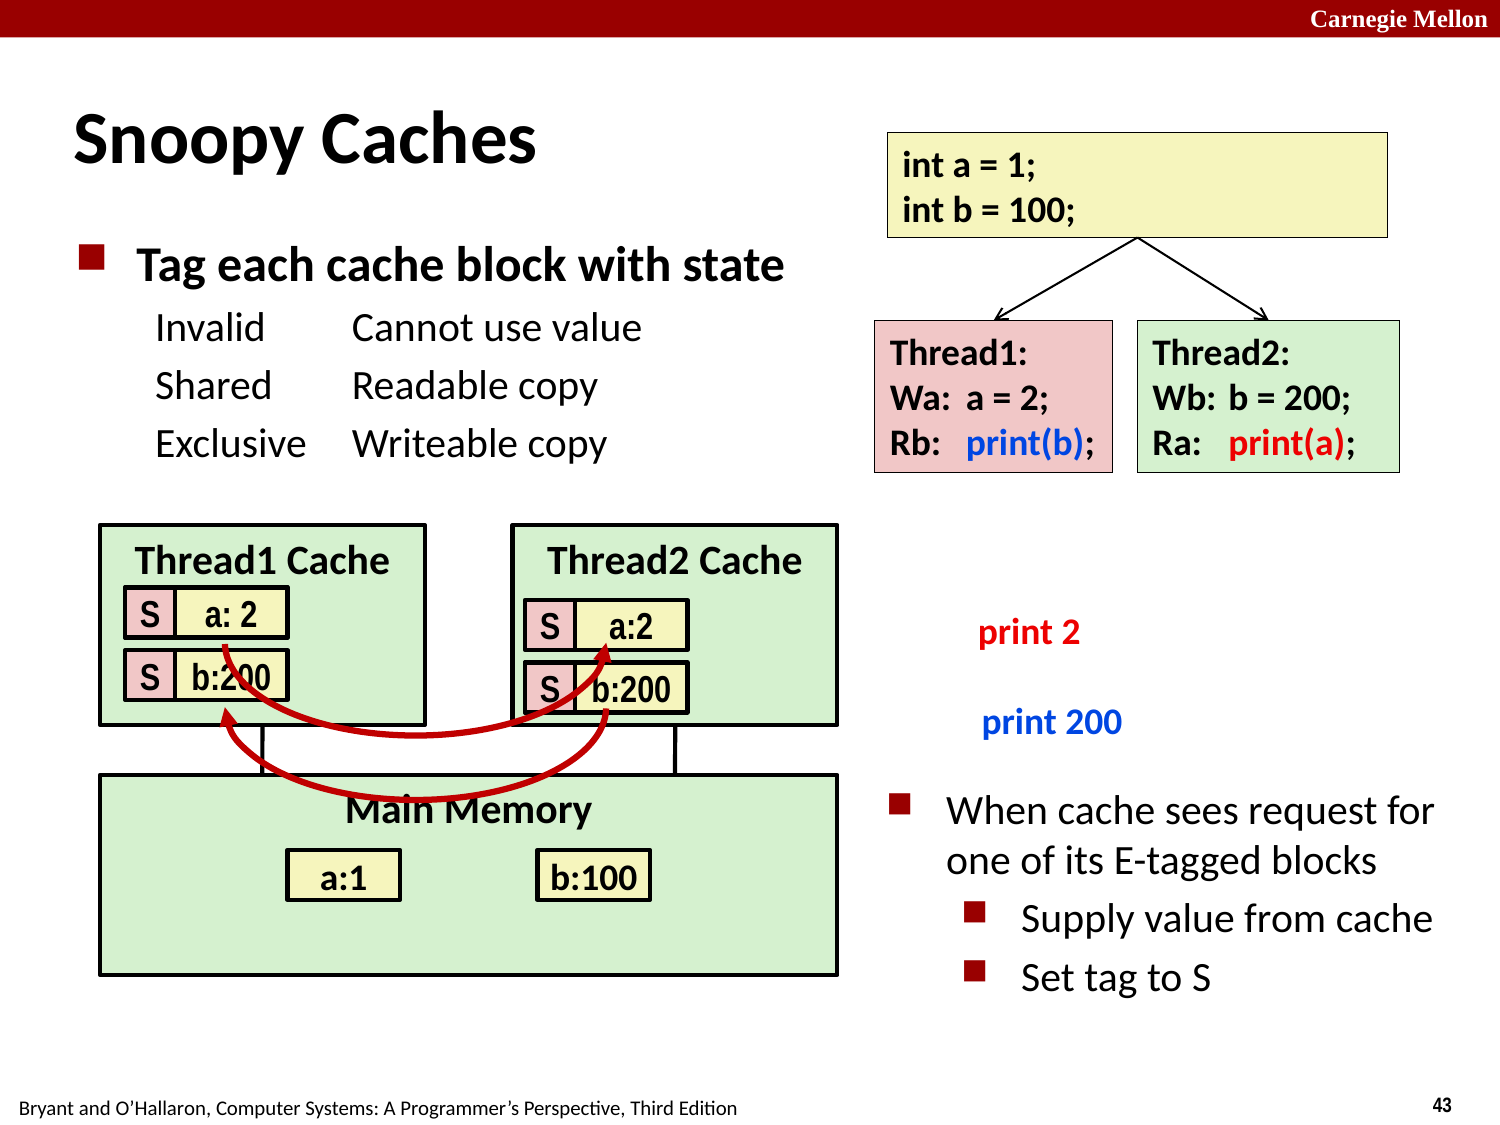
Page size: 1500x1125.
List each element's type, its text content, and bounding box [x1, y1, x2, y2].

title Snoopy Caches [58, 71, 1305, 197]
list Tag each cache block with state Invalid Cannot use value Shared Readable copy Exclusive Writeable copy [64, 223, 869, 326]
text_box Thread1 Cache [99, 525, 425, 725]
text_box a:1 [287, 849, 400, 900]
text_box Thread2 Cache [512, 525, 838, 548]
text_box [124, 614, 1139, 801]
text_box When cache sees request for one of its E-tagged blocks Supply value from cache Set tag to S [874, 775, 1488, 877]
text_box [874, 132, 1401, 473]
text_box Main Memory [99, 774, 838, 975]
text_box b:100 [537, 849, 650, 900]
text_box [124, 549, 1097, 736]
